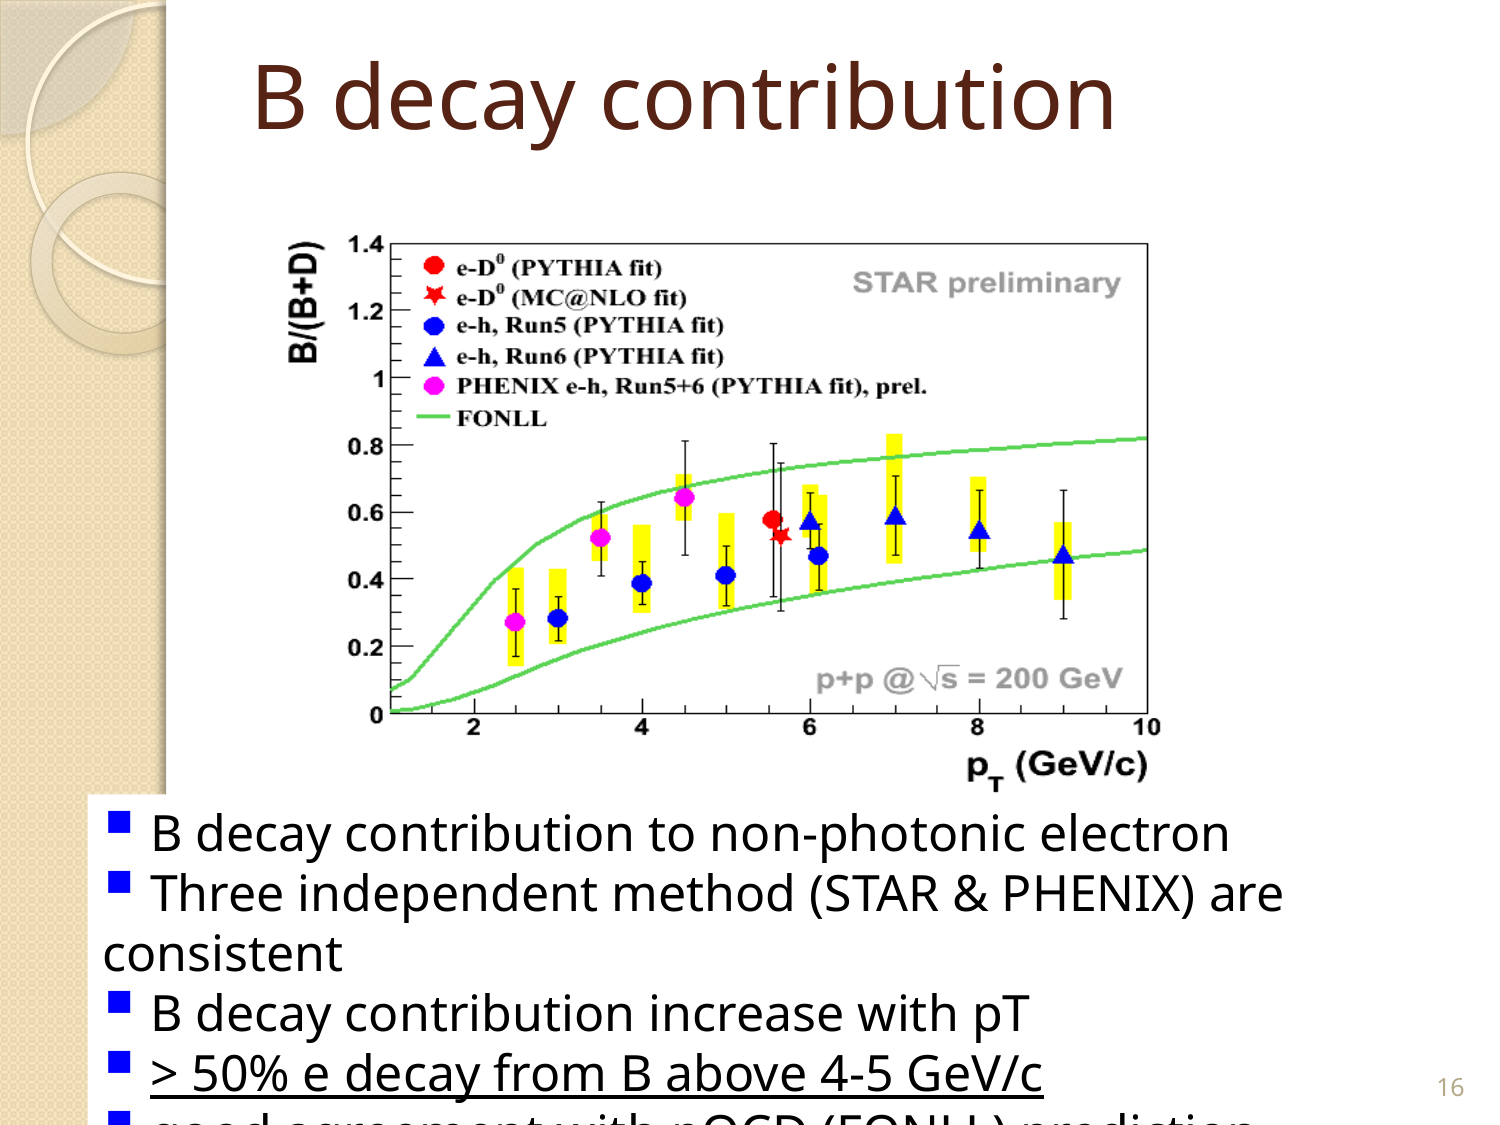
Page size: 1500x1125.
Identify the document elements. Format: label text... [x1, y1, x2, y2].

picture [265, 177, 1257, 801]
slide_number 16 [1413, 1034, 1488, 1113]
text_box B decay contribution to non-photonic electron Three independent method (STAR & PHENIX) are consistent B decay contribution increase with pT > 50% e decay from B above 4-5 GeV/c good agreement with pQCD (FONLL) prediction [87, 794, 1413, 1125]
title B decay contribution [235, 0, 1466, 188]
